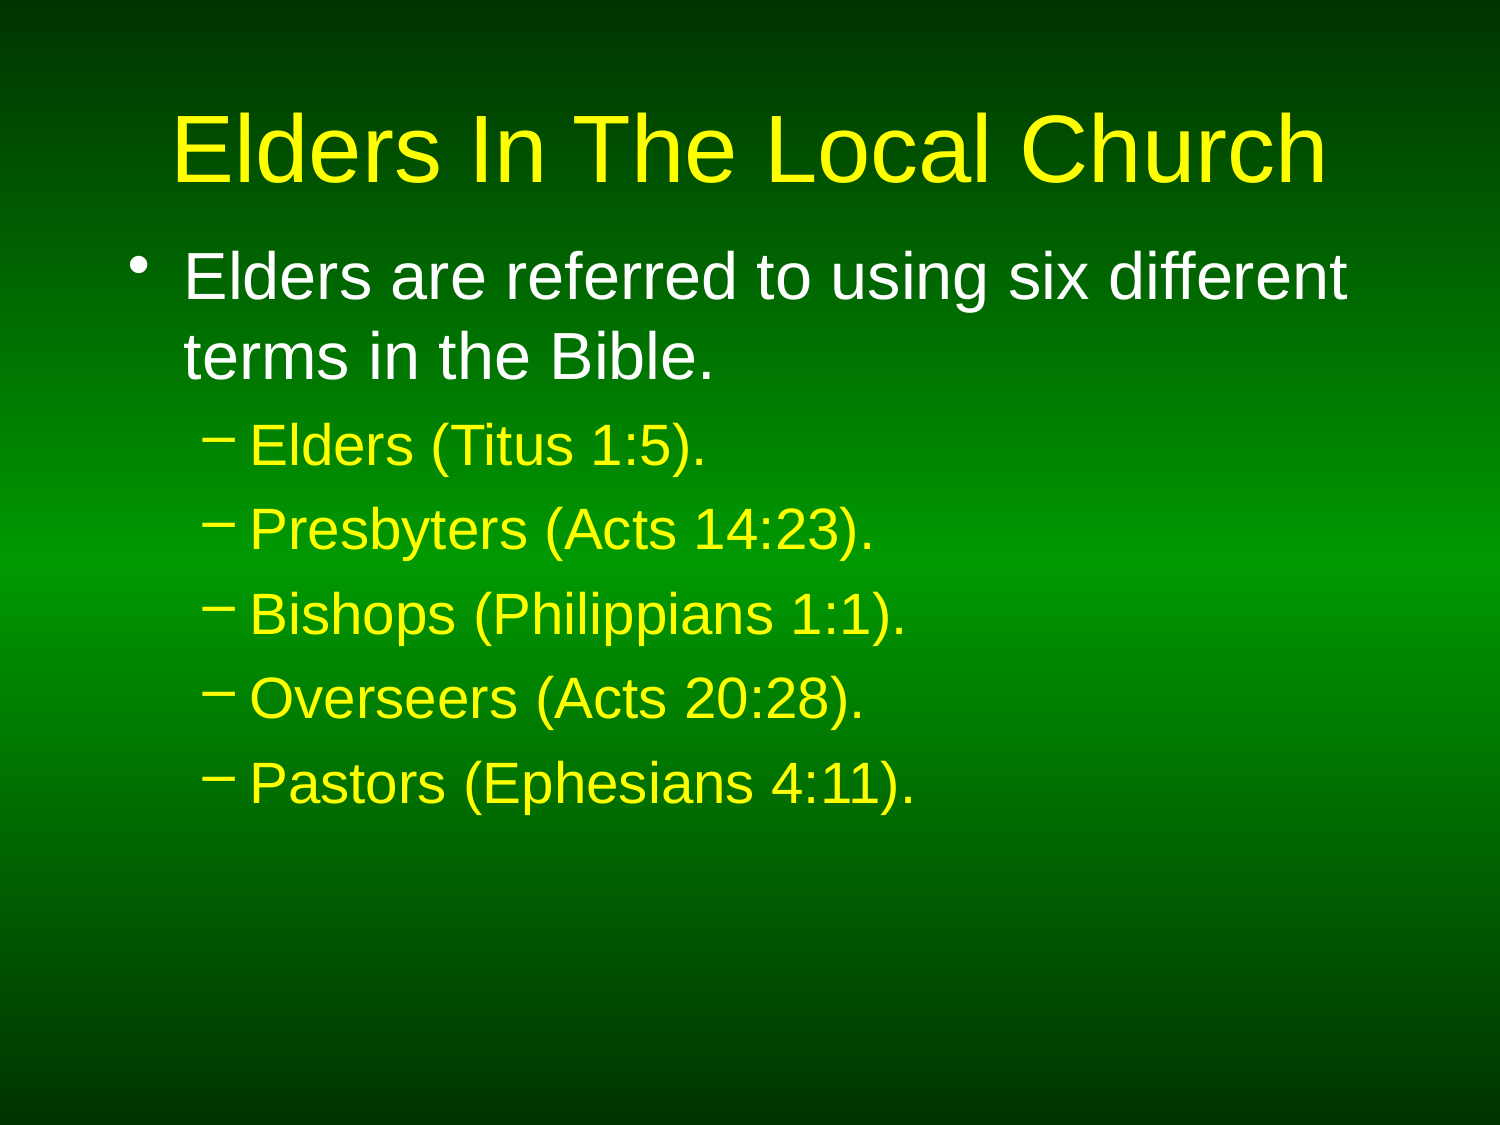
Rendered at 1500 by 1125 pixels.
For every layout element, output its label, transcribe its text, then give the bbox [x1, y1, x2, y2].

list Elders are referred to using six different terms in the Bible. Elders (Titus 1:5). Presbyters (Acts 14:23). Bishops (Philippians 1:1). Overseers (Acts 20:28). Pastors (Ephesians 4:11). [112, 224, 1463, 1088]
title Elders In The Local Church [37, 50, 1463, 238]
